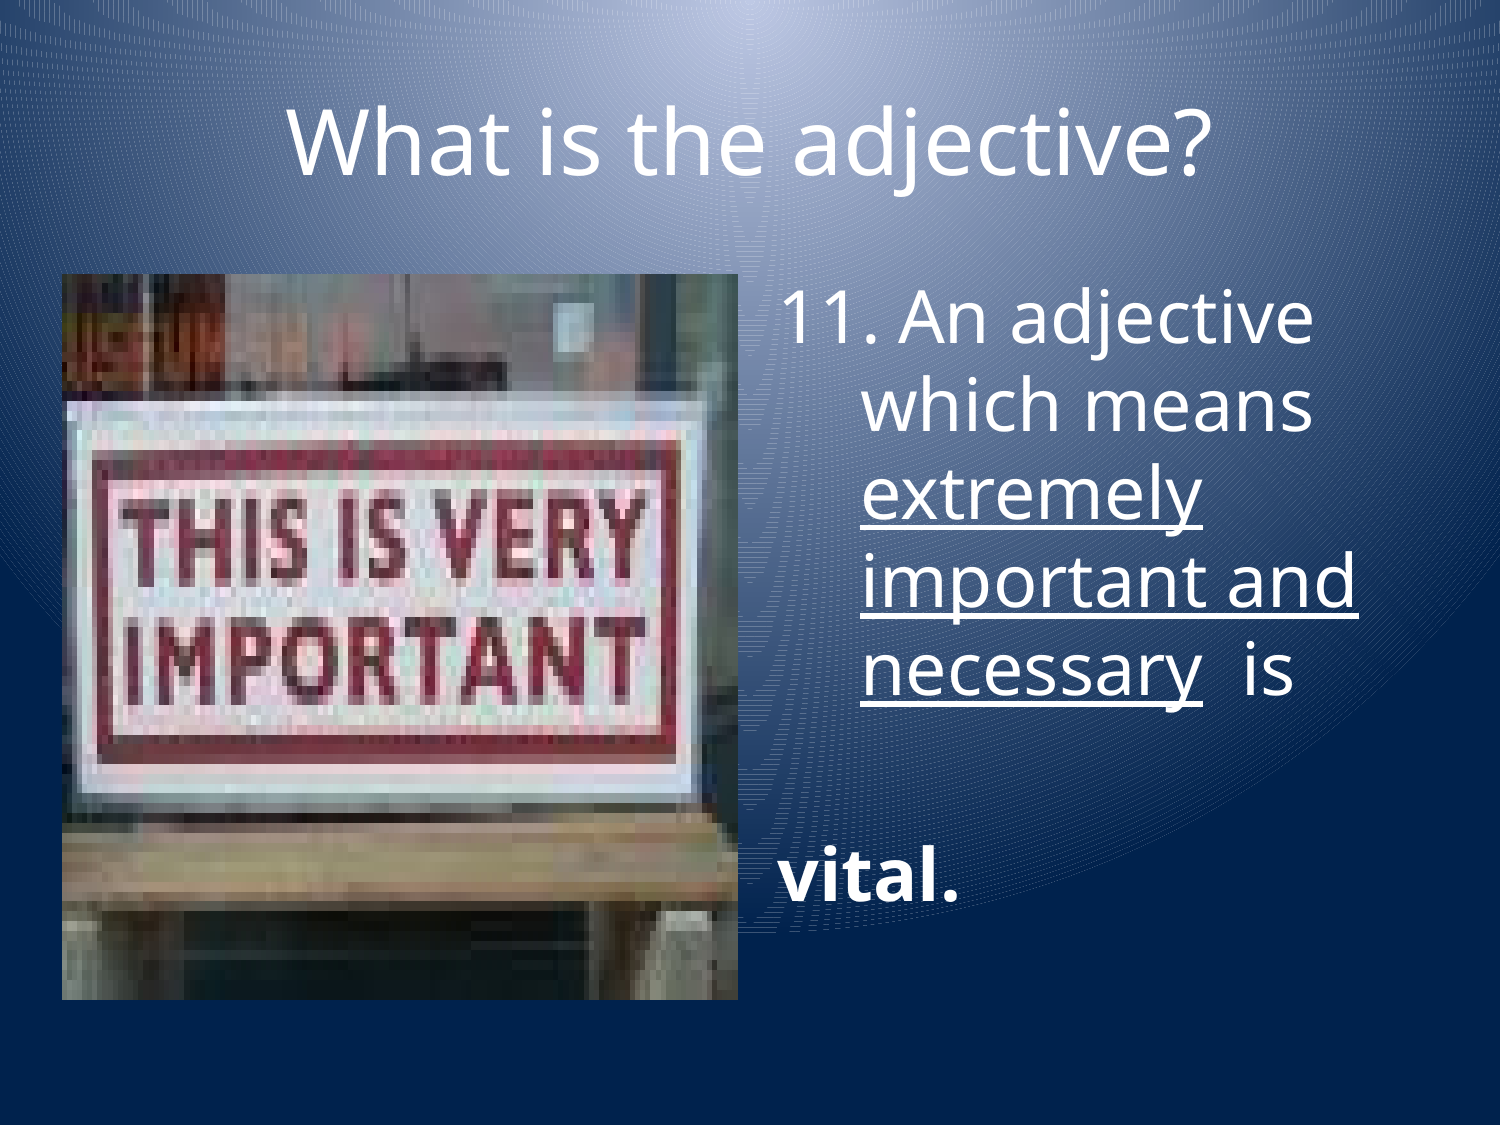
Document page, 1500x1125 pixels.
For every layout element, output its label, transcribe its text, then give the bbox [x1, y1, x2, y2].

list An adjective which means extremely important and necessary is vital. [762, 262, 1425, 1005]
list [62, 274, 738, 1001]
title What is the adjective? [75, 45, 1425, 233]
